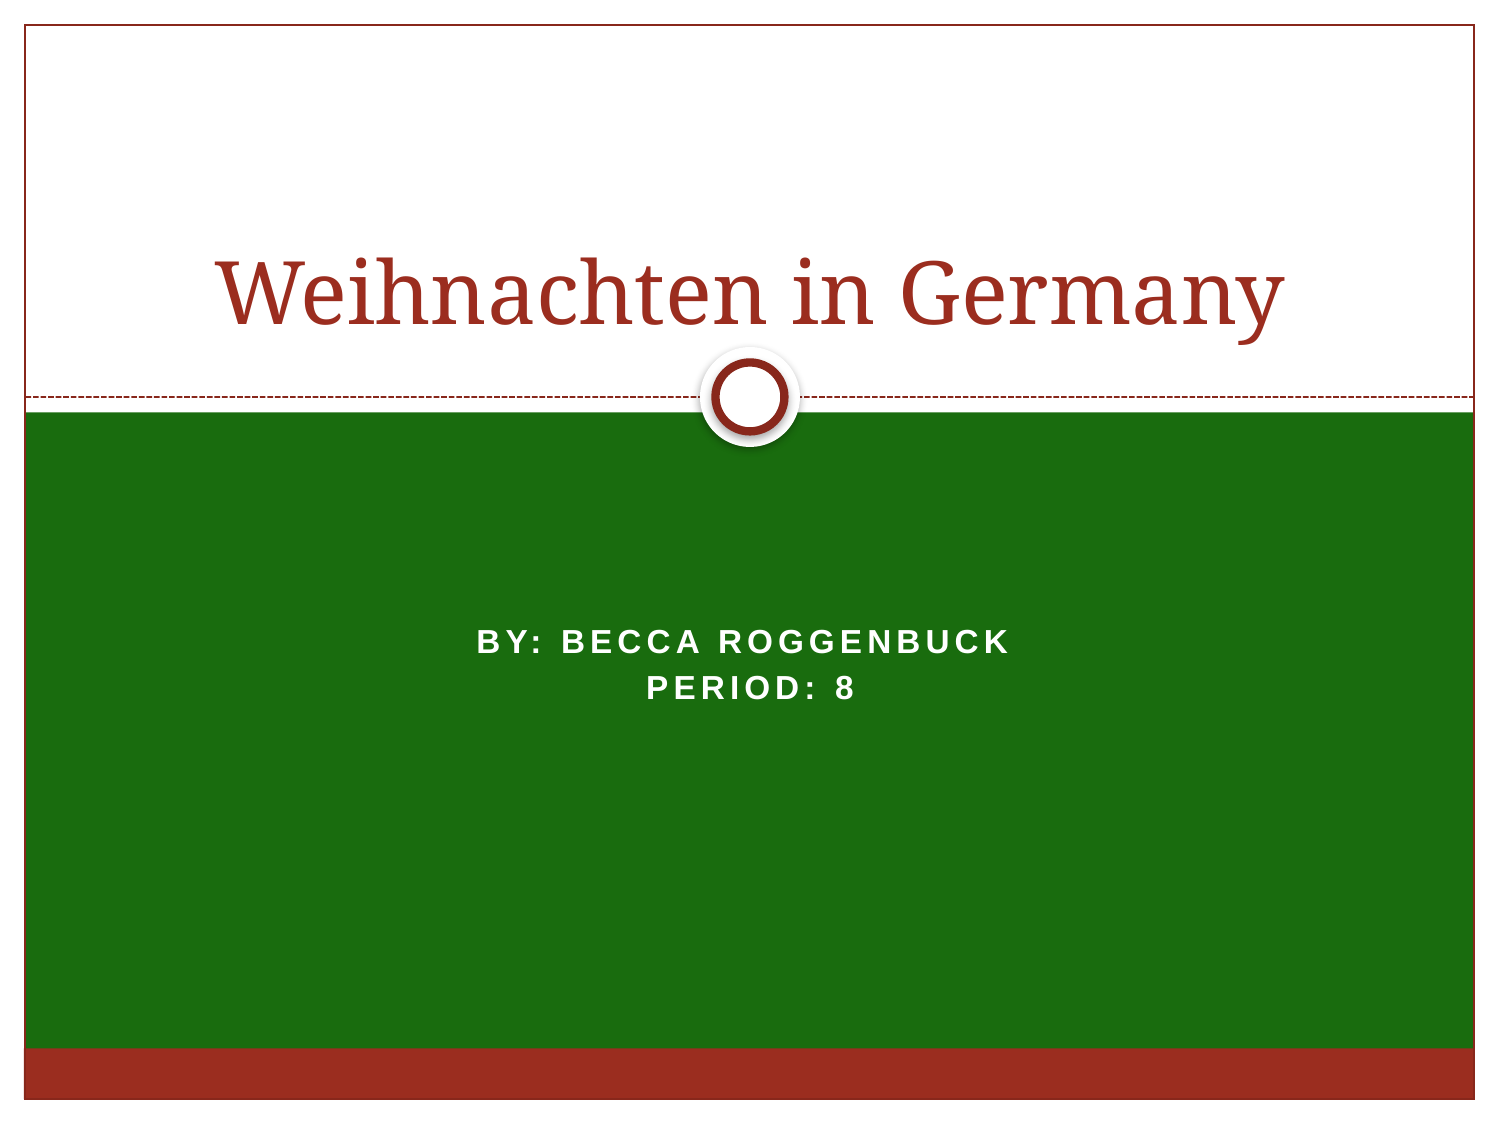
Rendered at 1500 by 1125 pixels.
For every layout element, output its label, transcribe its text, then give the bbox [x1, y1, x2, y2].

subtitle By: Becca roggenbuck Period: 8 [225, 612, 1275, 750]
title Weihnachten in Germany [112, 62, 1388, 350]
